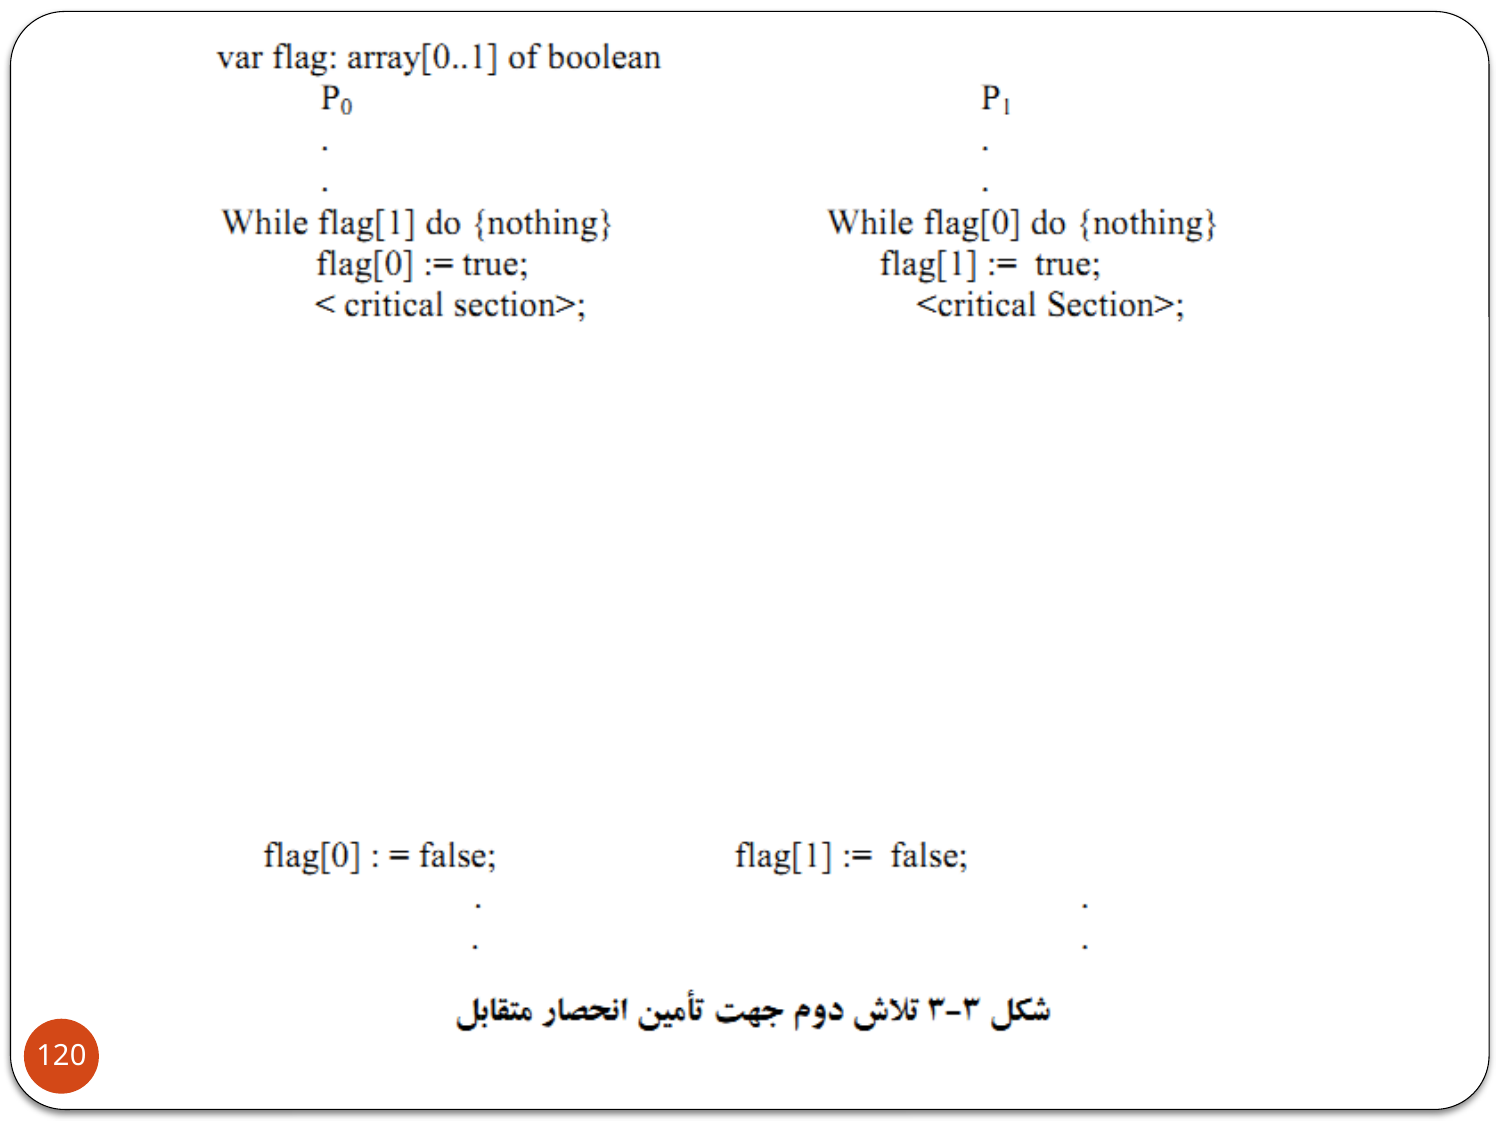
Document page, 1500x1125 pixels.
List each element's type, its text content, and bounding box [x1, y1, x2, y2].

slide_number 120 [23, 1018, 99, 1094]
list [174, 24, 1276, 1049]
